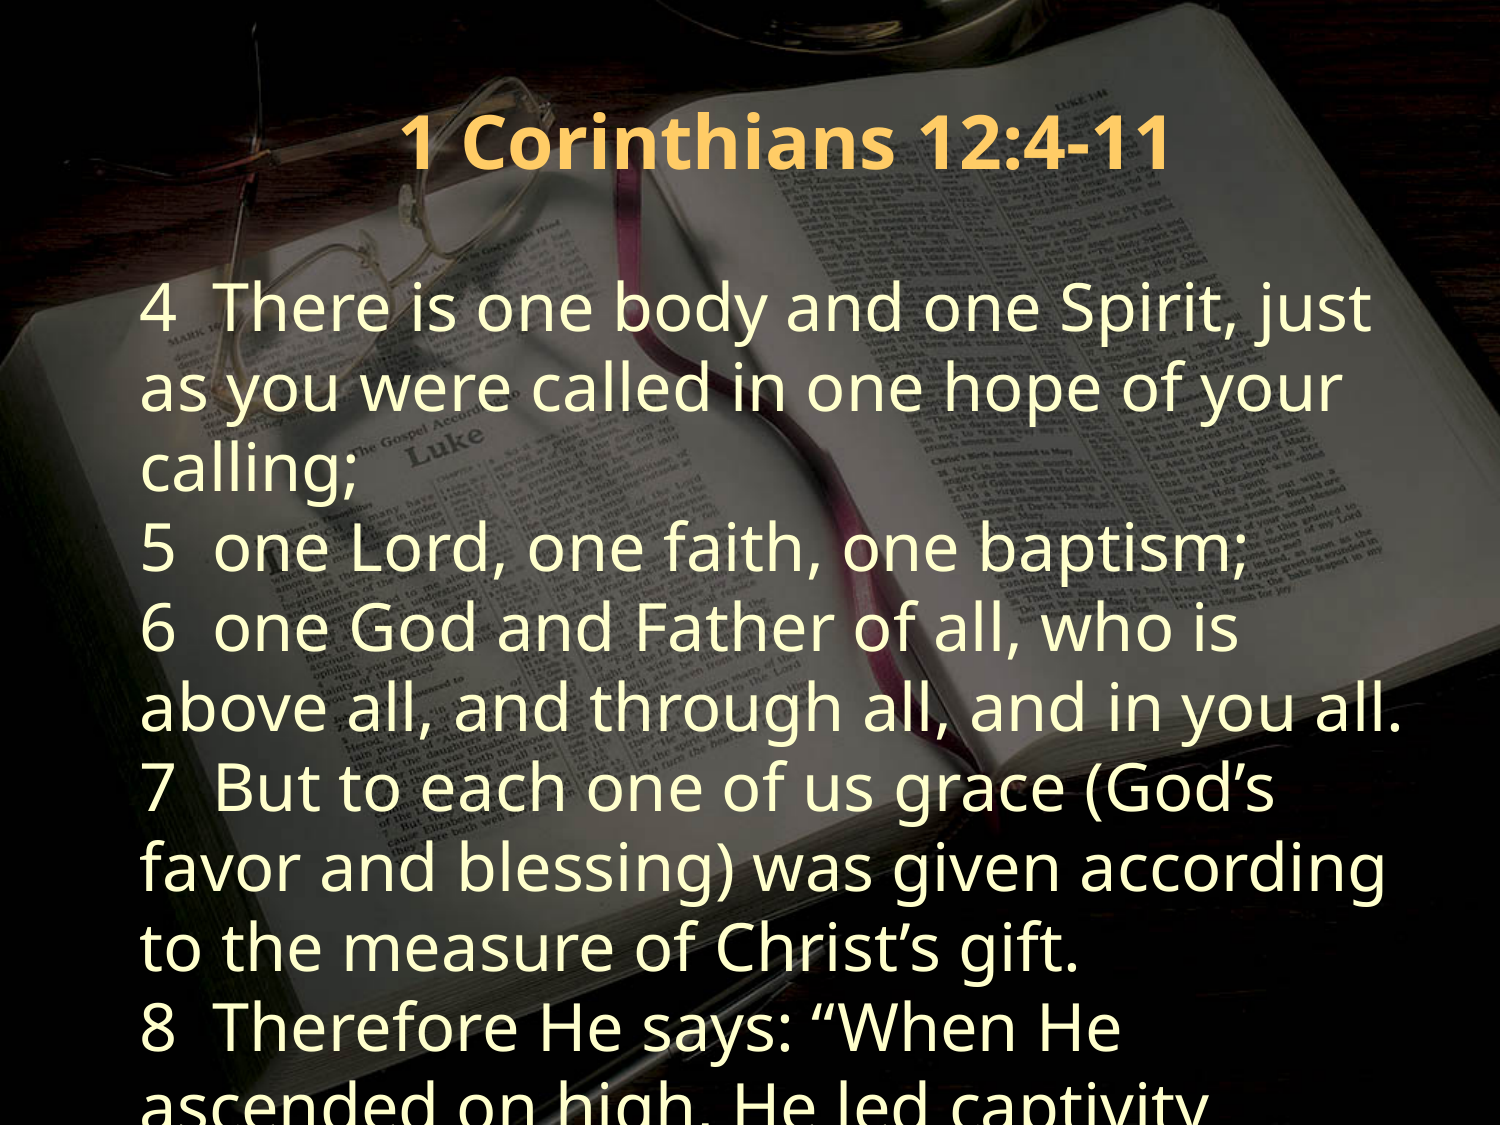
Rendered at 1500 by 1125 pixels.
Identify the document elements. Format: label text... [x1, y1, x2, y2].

text_box 1 Corinthians 12:4-11 4 There is one body and one Spirit, just as you were called in one hope of your calling; 5 one Lord, one faith, one baptism; 6 one God and Father of all, who is above all, and through all, and in you all. 7 But to each one of us grace (God’s favor and blessing) was given according to the measure of Christ’s gift. 8 Therefore He says: “When He ascended on high, He led captivity captive, and gave gifts to men.” [125, 87, 1450, 1125]
picture [0, 0, 1500, 1125]
